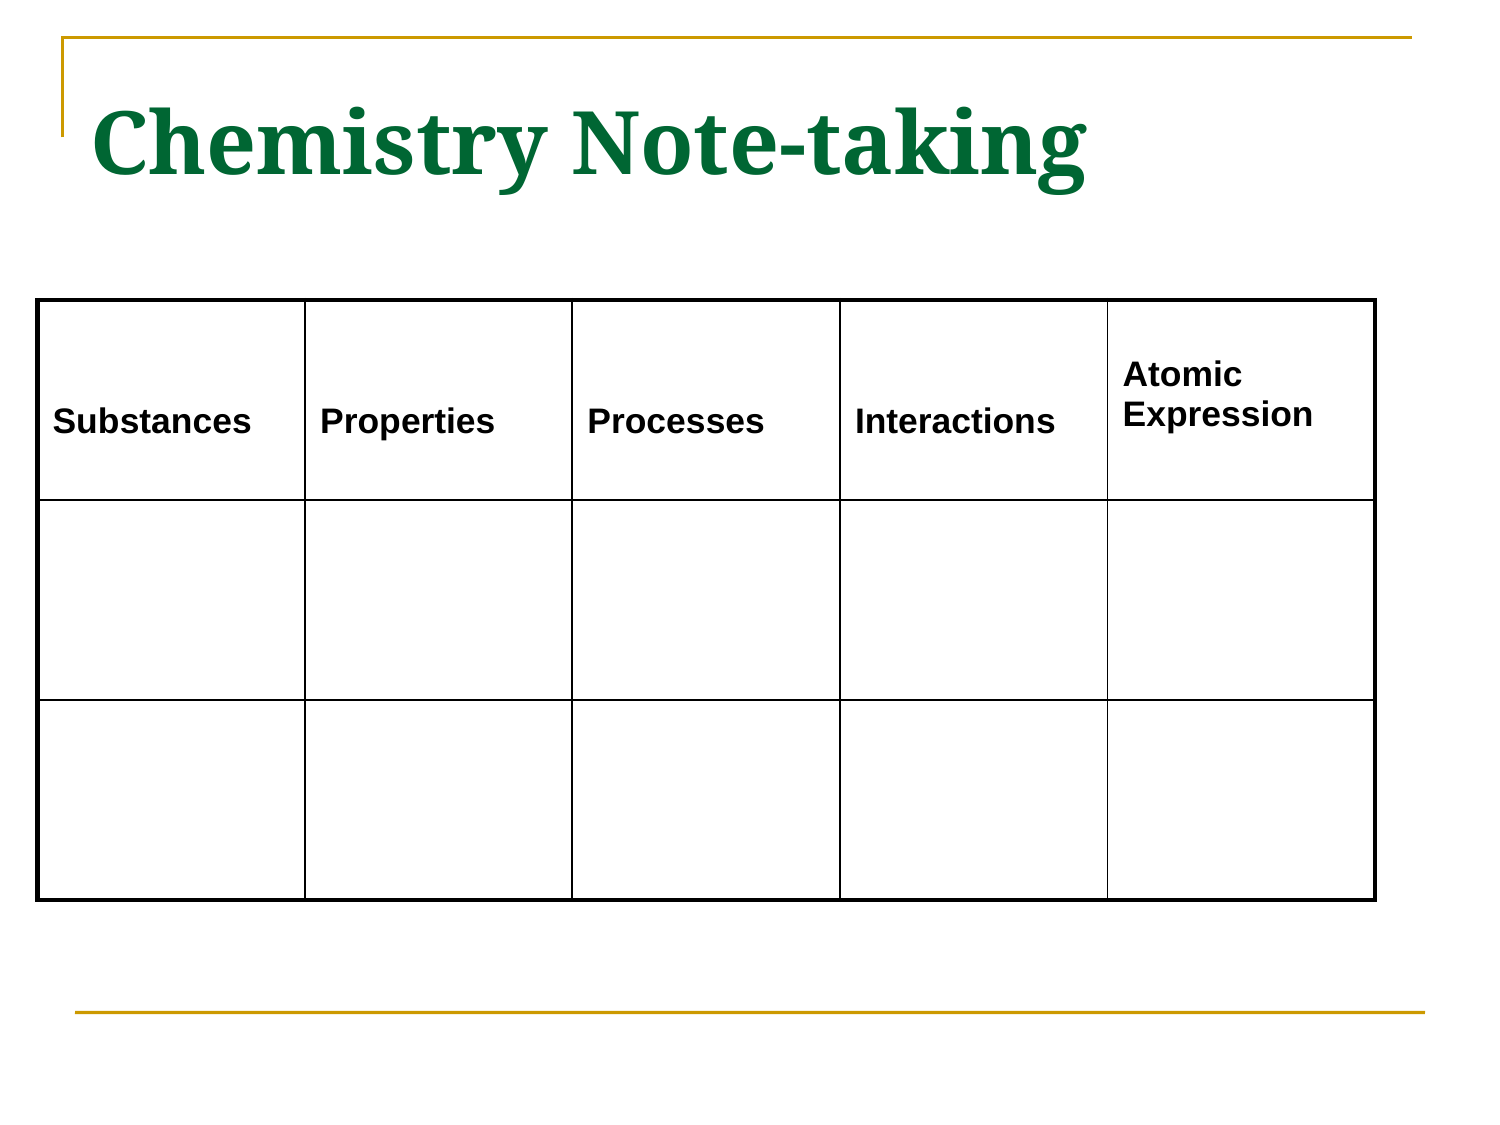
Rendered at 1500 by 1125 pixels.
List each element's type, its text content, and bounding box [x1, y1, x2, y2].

table_cell [1108, 701, 1373, 898]
table_cell [841, 501, 1107, 699]
table_header Substances [40, 302, 304, 499]
table_header Atomic Expression [1108, 302, 1373, 499]
table_header Properties [306, 302, 571, 499]
table_cell [1108, 501, 1373, 699]
table_cell [841, 701, 1107, 898]
table_cell [573, 501, 839, 699]
table_header Interactions [841, 302, 1107, 499]
table_cell [306, 701, 571, 898]
table_header Processes [573, 302, 839, 499]
table_cell [40, 501, 304, 699]
table_cell [40, 701, 304, 898]
title Chemistry Note-taking [74, 0, 1276, 133]
table_cell [306, 501, 571, 699]
table_cell [573, 701, 839, 898]
